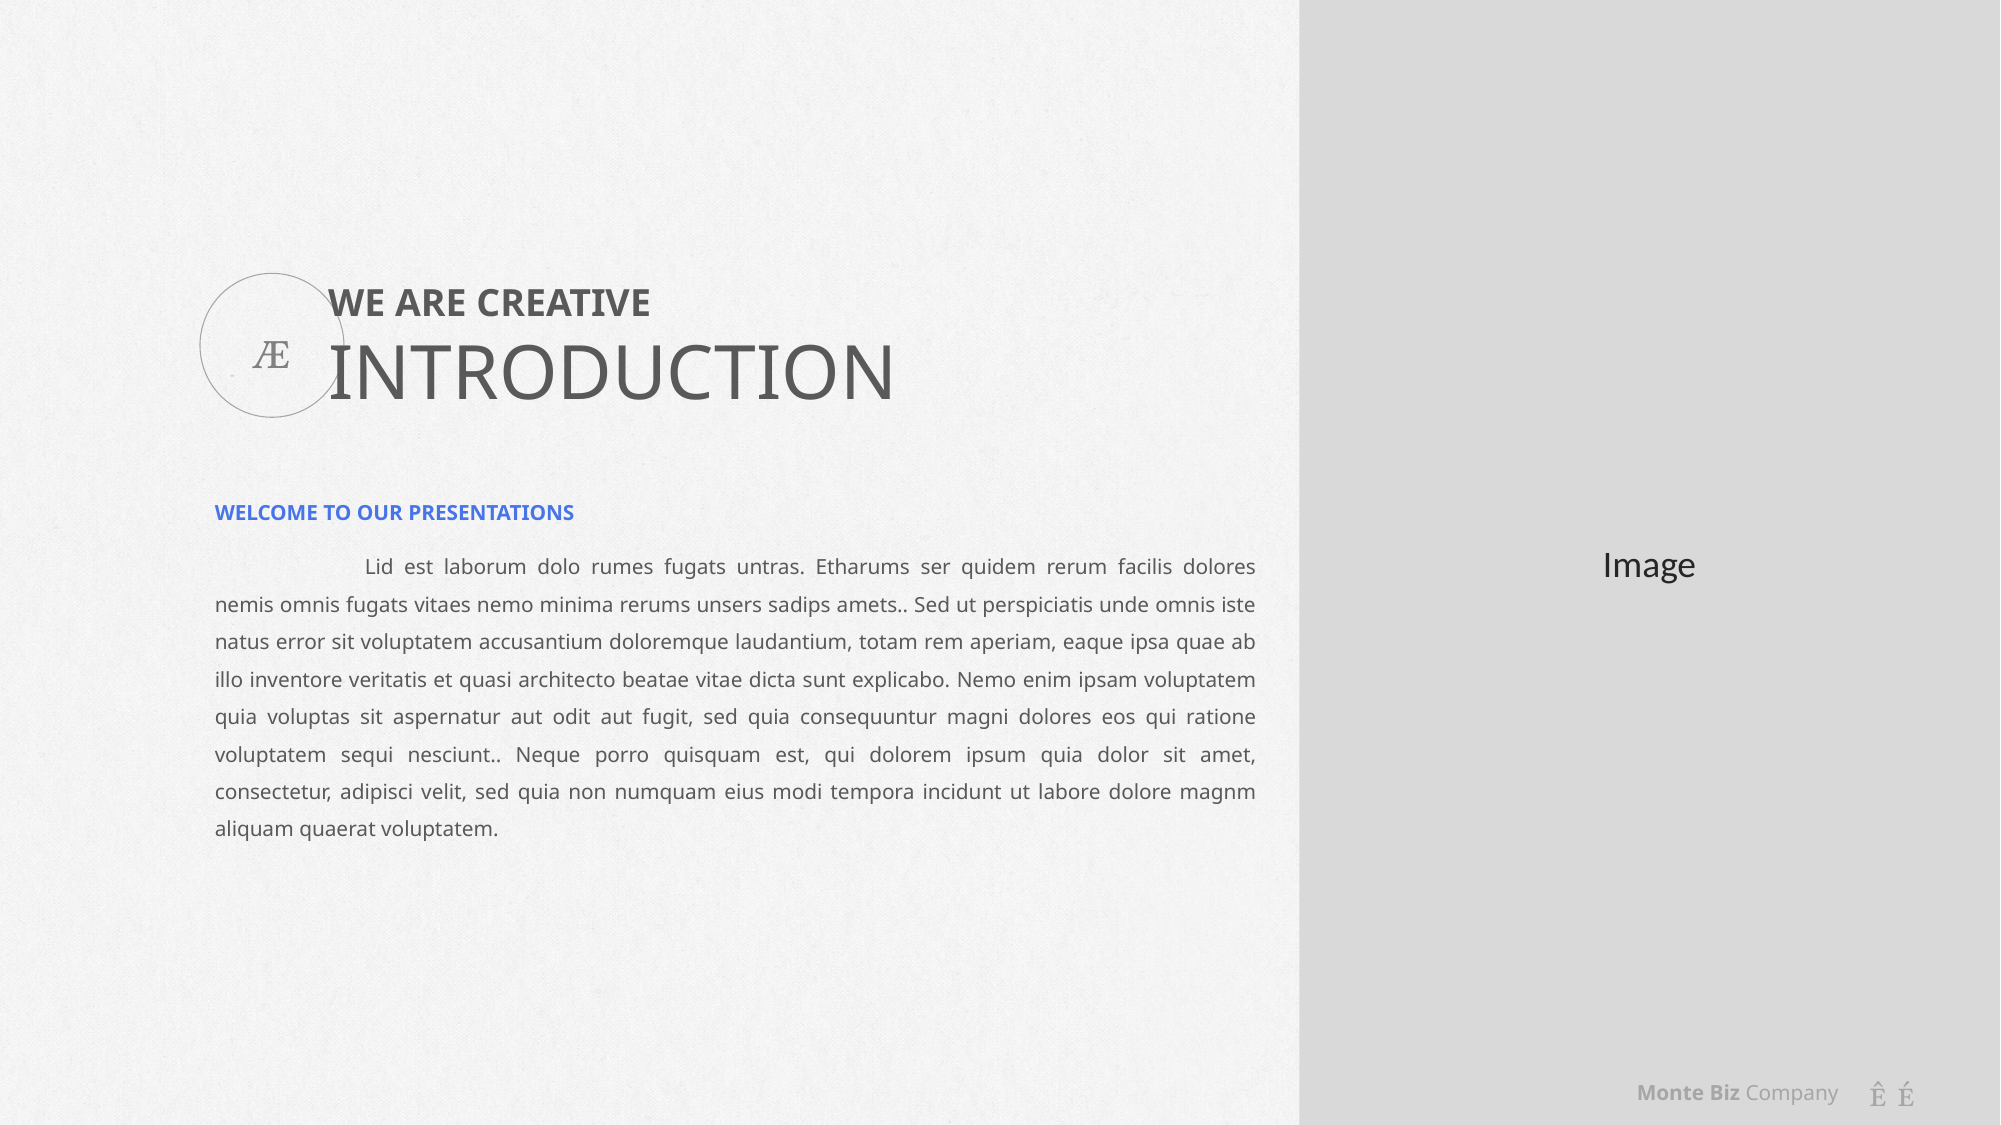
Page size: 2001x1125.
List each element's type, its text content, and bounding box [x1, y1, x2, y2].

text_box Monte Biz Company [1622, 1071, 1854, 1112]
text_box WELCOME TO OUR PRESENTATIONS Lid est laborum dolo rumes fugats untras. Etharums ser quidem rerum facilis dolores nemis omnis fugats vitaes nemo minima rerums unsers sadips amets.. Sed ut perspiciatis unde omnis iste natus error sit voluptatem accusantium doloremque laudantium, totam rem aperiam, eaque ipsa quae ab illo inventore veritatis et quasi architecto beatae vitae dicta sunt explicabo. Nemo enim ipsam voluptatem quia voluptas sit aspernatur aut odit aut fugit, sed quia consequuntur magni dolores eos qui ratione voluptatem sequi nesciunt.. Neque porro quisquam est, qui dolorem ipsum quia dolor sit amet, consectetur, adipisci velit, sed quia non numquam eius modi tempora incidunt ut labore dolore magnm aliquam quaerat voluptatem. [199, 480, 1271, 849]
text_box   [1854, 1061, 1979, 1122]
text_box  OUR COMPANY [0, 0, 1298, 1125]
text_box  [198, 272, 313, 419]
text_box WE ARE CREATIVE INTRODUCTION [313, 272, 912, 422]
text_box Image [1298, 0, 2000, 1125]
